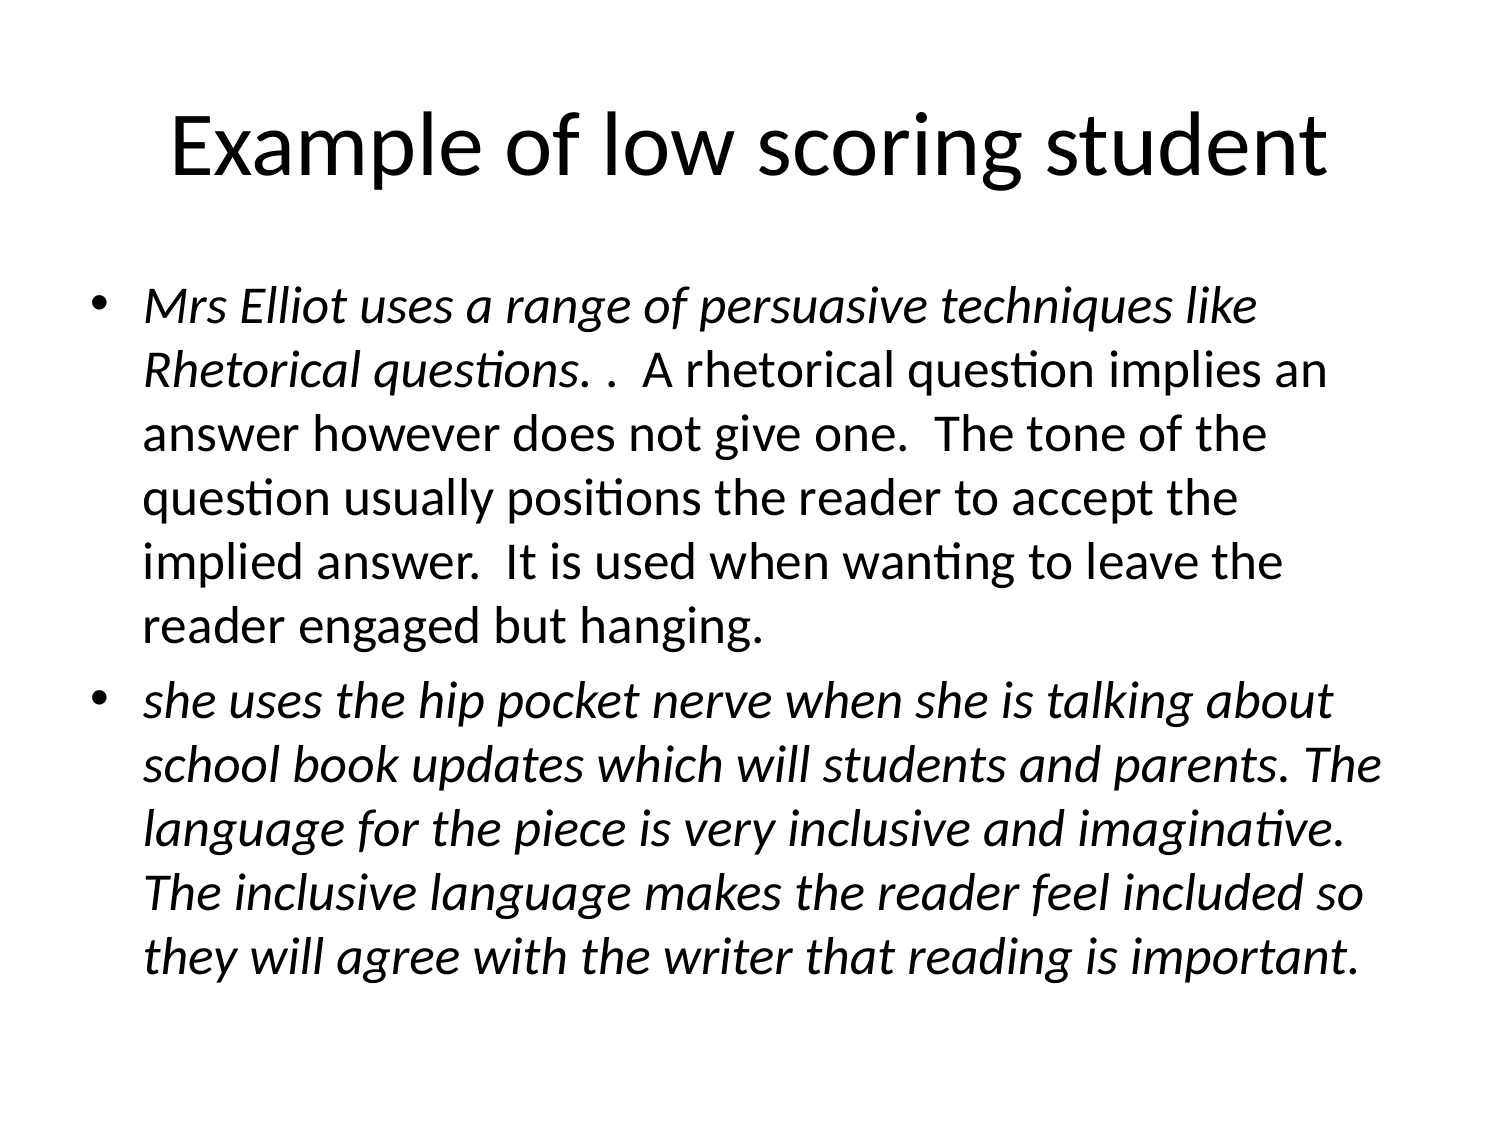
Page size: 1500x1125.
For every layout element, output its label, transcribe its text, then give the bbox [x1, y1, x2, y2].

list Mrs Elliot uses a range of persuasive techniques like Rhetorical questions. . A rhetorical question implies an answer however does not give one. The tone of the question usually positions the reader to accept the implied answer. It is used when wanting to leave the reader engaged but hanging. she uses the hip pocket nerve when she is talking about school book updates which will students and parents. The language for the piece is very inclusive and imaginative. The inclusive language makes the reader feel included so they will agree with the writer that reading is important. [75, 262, 1425, 1005]
title Example of low scoring student [75, 45, 1425, 233]
